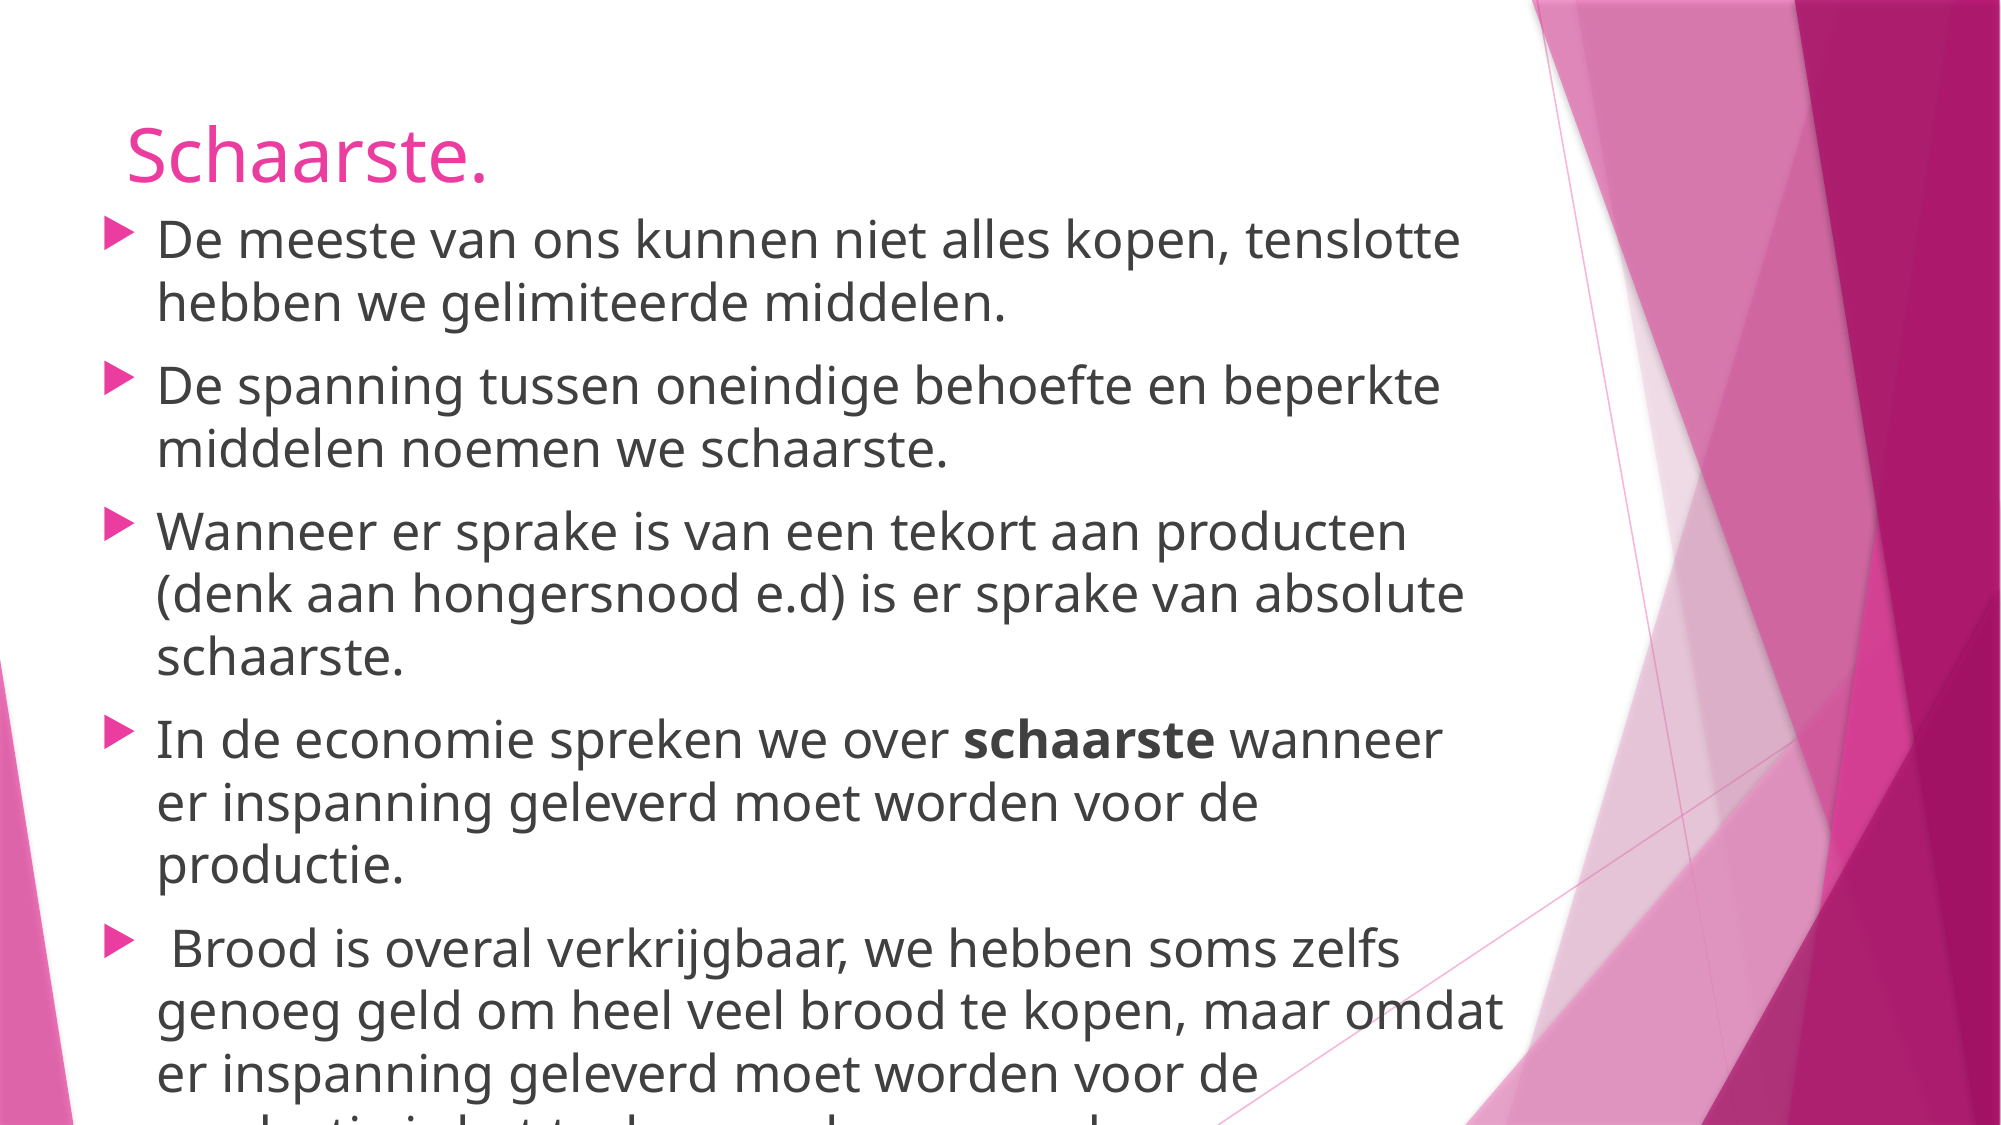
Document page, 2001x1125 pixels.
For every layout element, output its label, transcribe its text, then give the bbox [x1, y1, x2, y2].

list De meeste van ons kunnen niet alles kopen, tenslotte hebben we gelimiteerde middelen. De spanning tussen oneindige behoefte en beperkte middelen noemen we schaarste. Wanneer er sprake is van een tekort aan producten (denk aan hongersnood e.d) is er sprake van absolute schaarste. In de economie spreken we over schaarste wanneer er inspanning geleverd moet worden voor de productie. Brood is overal verkrijgbaar, we hebben soms zelfs genoeg geld om heel veel brood te kopen, maar omdat er inspanning geleverd moet worden voor de productie is het toch een schaars goed. [85, 199, 1522, 992]
title Schaarste. [111, 99, 1522, 199]
